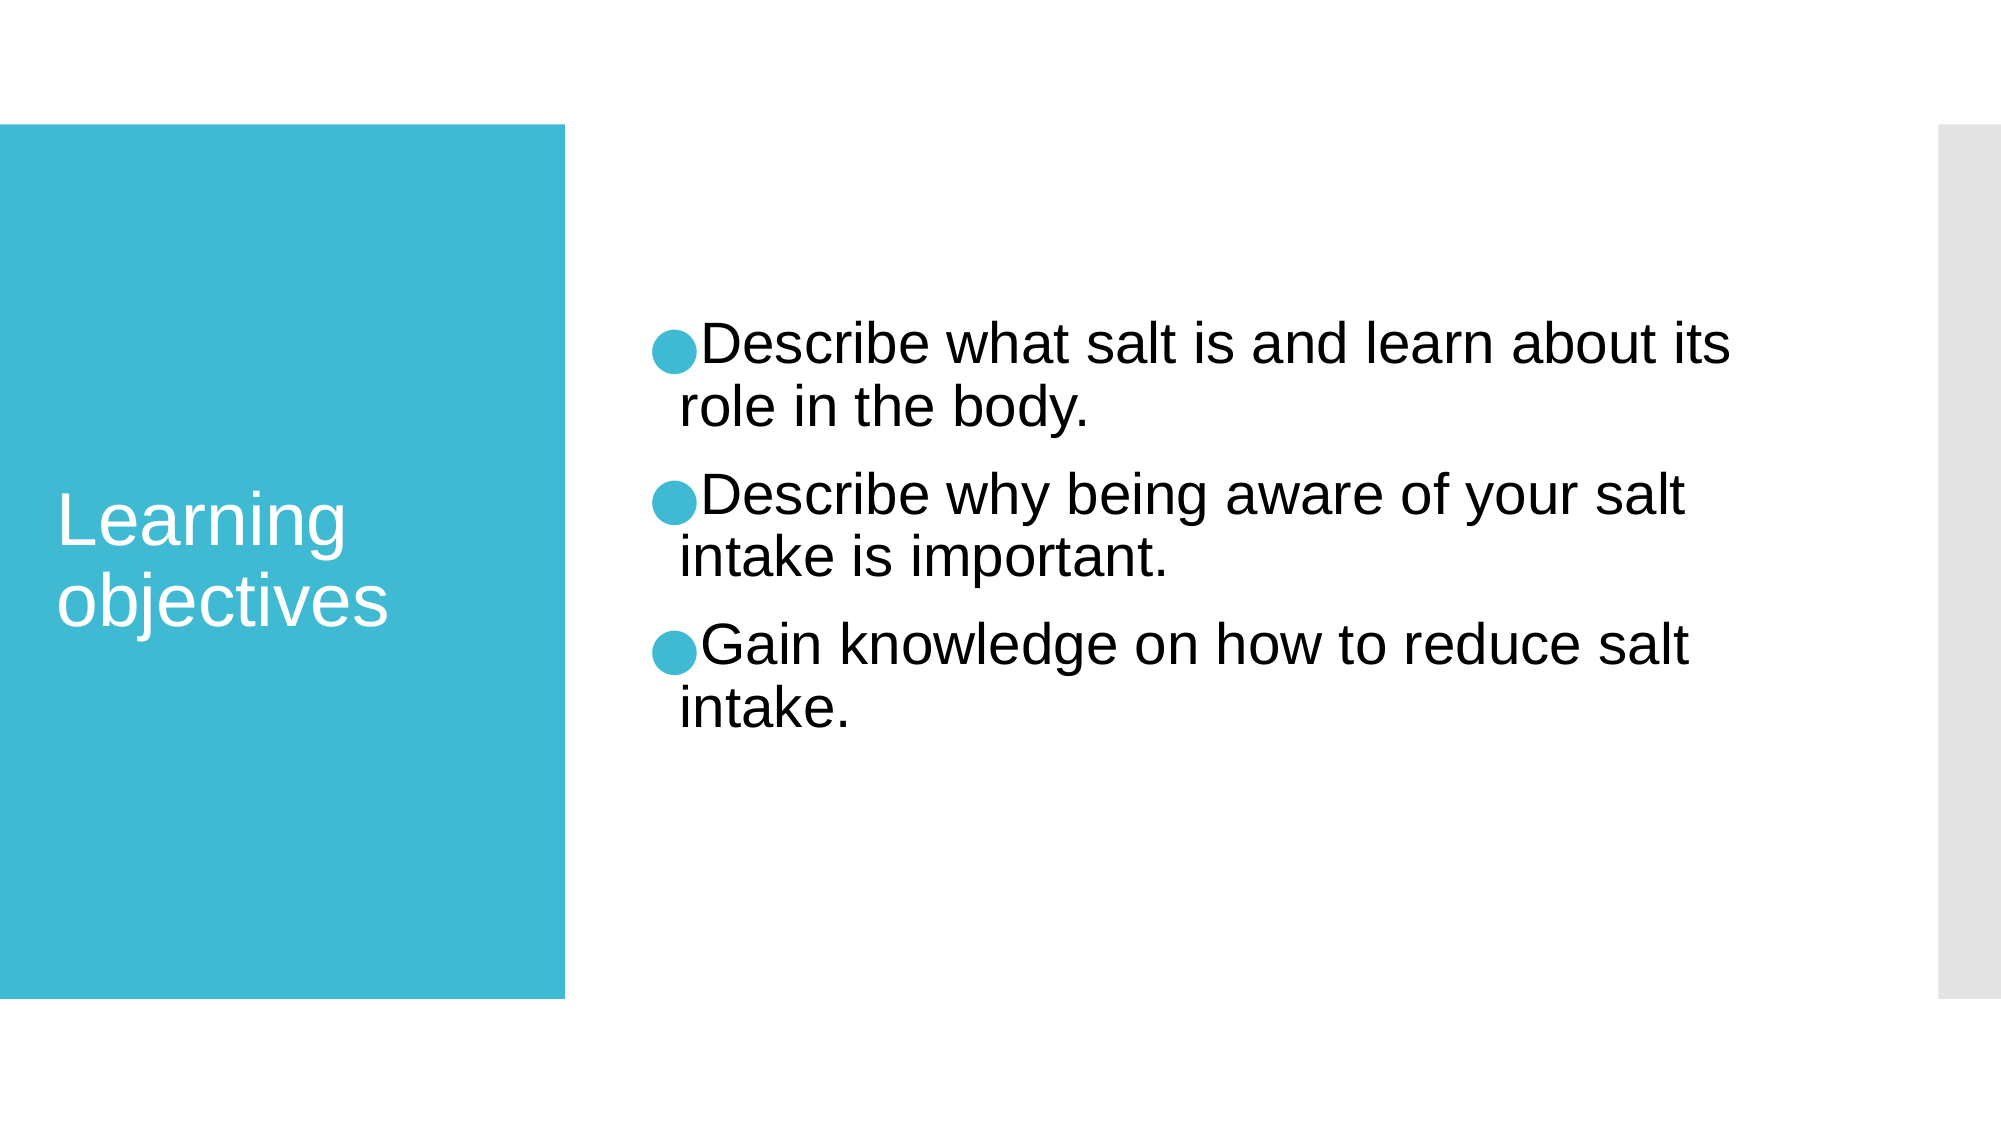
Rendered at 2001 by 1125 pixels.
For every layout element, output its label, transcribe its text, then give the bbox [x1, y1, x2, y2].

title Learning objectives [41, 184, 525, 940]
list Describe what salt is and learn about its role in the body. Describe why being aware of your salt intake is important. Gain knowledge on how to reduce salt intake. [634, 141, 1835, 982]
